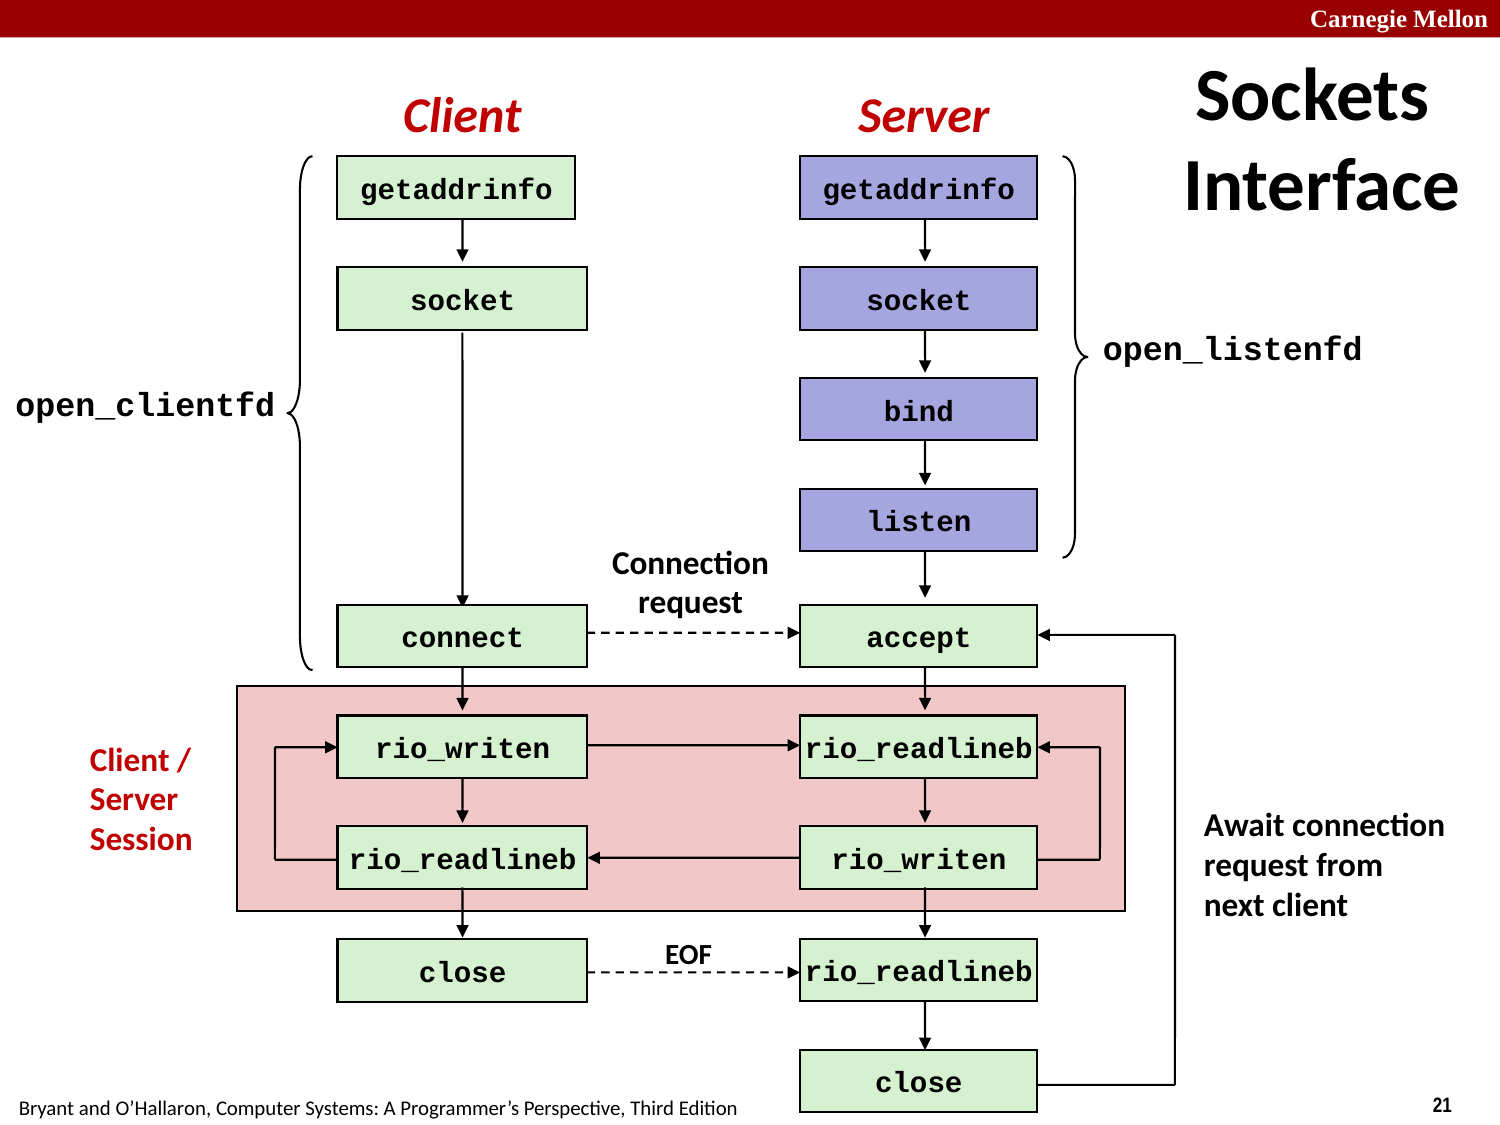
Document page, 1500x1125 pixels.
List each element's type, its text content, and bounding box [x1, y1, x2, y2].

text_box Server [843, 74, 1005, 150]
text_box listen [799, 488, 1038, 552]
text_box getaddrinfo [337, 156, 575, 219]
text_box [74, 685, 332, 911]
text_box [787, 626, 799, 633]
text_box [918, 219, 932, 262]
text_box socket [337, 267, 588, 330]
text_box Connection request [597, 533, 785, 628]
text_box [337, 634, 1176, 1113]
text_box open_listenfd [1088, 320, 1378, 375]
text_box open_clientfd [0, 375, 291, 430]
text_box socket [799, 267, 1038, 330]
text_box accept [799, 604, 1038, 633]
text_box getaddrinfo [799, 156, 1038, 219]
text_box [456, 219, 469, 262]
title Sockets Interface [1137, 37, 1488, 234]
text_box [918, 330, 932, 373]
text_box [1062, 156, 1088, 558]
text_box connect [337, 604, 588, 634]
text_box bind [799, 378, 1038, 441]
text_box Await connection request from next client [1189, 796, 1461, 931]
text_box Client [388, 74, 537, 150]
text_box [456, 332, 469, 604]
text_box [918, 441, 932, 486]
text_box [918, 552, 932, 598]
text_box [291, 156, 313, 671]
